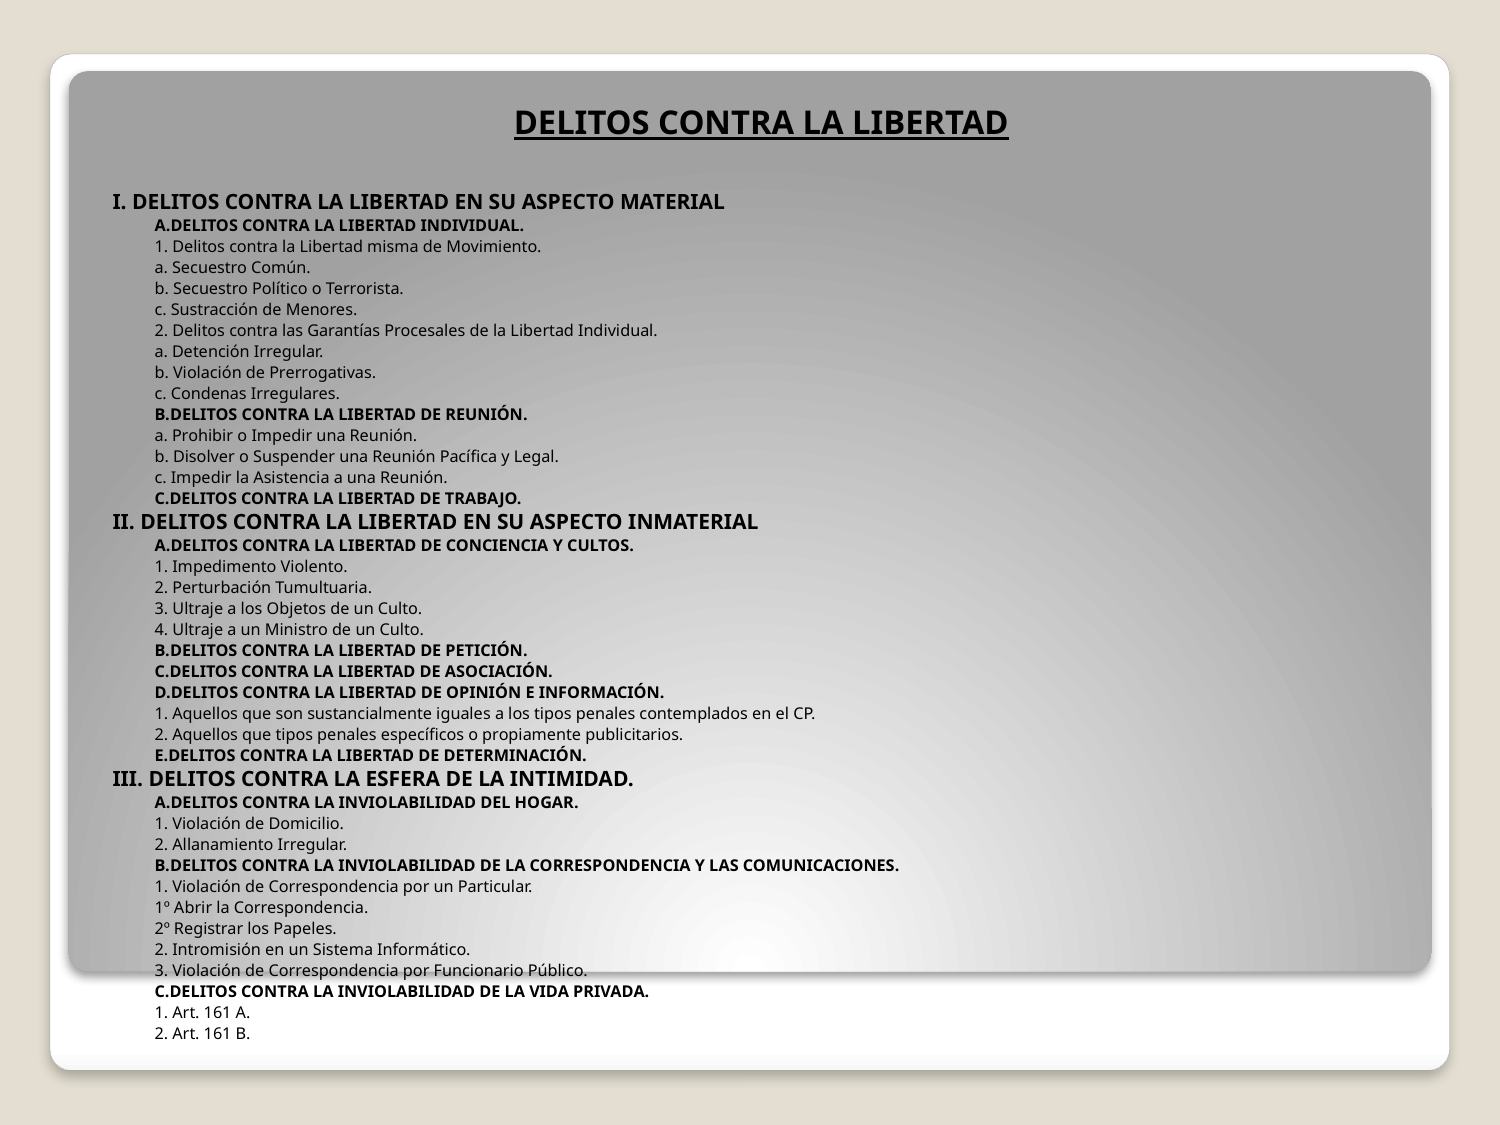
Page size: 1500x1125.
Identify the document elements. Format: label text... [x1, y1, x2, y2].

list DELITOS CONTRA LA LIBERTAD I. DELITOS CONTRA LA LIBERTAD EN SU ASPECTO MATERIAL A.DELITOS CONTRA LA LIBERTAD INDIVIDUAL. 1. Delitos contra la Libertad misma de Movimiento. a. Secuestro Común. b. Secuestro Político o Terrorista. c. Sustracción de Menores. 2. Delitos contra las Garantías Procesales de la Libertad Individual. a. Detención Irregular. b. Violación de Prerrogativas. c. Condenas Irregulares. B.DELITOS CONTRA LA LIBERTAD DE REUNIÓN. a. Prohibir o Impedir una Reunión. b. Disolver o Suspender una Reunión Pacífica y Legal. c. Impedir la Asistencia a una Reunión. C.DELITOS CONTRA LA LIBERTAD DE TRABAJO. II. DELITOS CONTRA LA LIBERTAD EN SU ASPECTO INMATERIAL A.DELITOS CONTRA LA LIBERTAD DE CONCIENCIA Y CULTOS. 1. Impedimento Violento. 2. Perturbación Tumultuaria. 3. Ultraje a los Objetos de un Culto. 4. Ultraje a un Ministro de un Culto. B.DELITOS CONTRA LA LIBERTAD DE PETICIÓN. C.DELITOS CONTRA LA LIBERTAD DE ASOCIACIÓN. D.DELITOS CONTRA LA LIBERTAD DE OPINIÓN E INFORMACIÓN. 1. Aquellos que son sustancialmente iguales a los tipos penales contemplados en el CP. 2. Aquellos que tipos penales específicos o propiamente publicitarios. E.DELITOS CONTRA LA LIBERTAD DE DETERMINACIÓN. III. DELITOS CONTRA LA ESFERA DE LA INTIMIDAD. A.DELITOS CONTRA LA INVIOLABILIDAD DEL HOGAR. 1. Violación de Domicilio. 2. Allanamiento Irregular. B.DELITOS CONTRA LA INVIOLABILIDAD DE LA CORRESPONDENCIA Y LAS COMUNICACIONES. 1. Violación de Correspondencia por un Particular. 1º Abrir la Correspondencia. 2º Registrar los Papeles. 2. Intromisión en un Sistema Informático. 3. Violación de Correspondencia por Funcionario Público. C.DELITOS CONTRA LA INVIOLABILIDAD DE LA VIDA PRIVADA. 1. Art. 161 A. 2. Art. 161 B. [82, 86, 1425, 1059]
